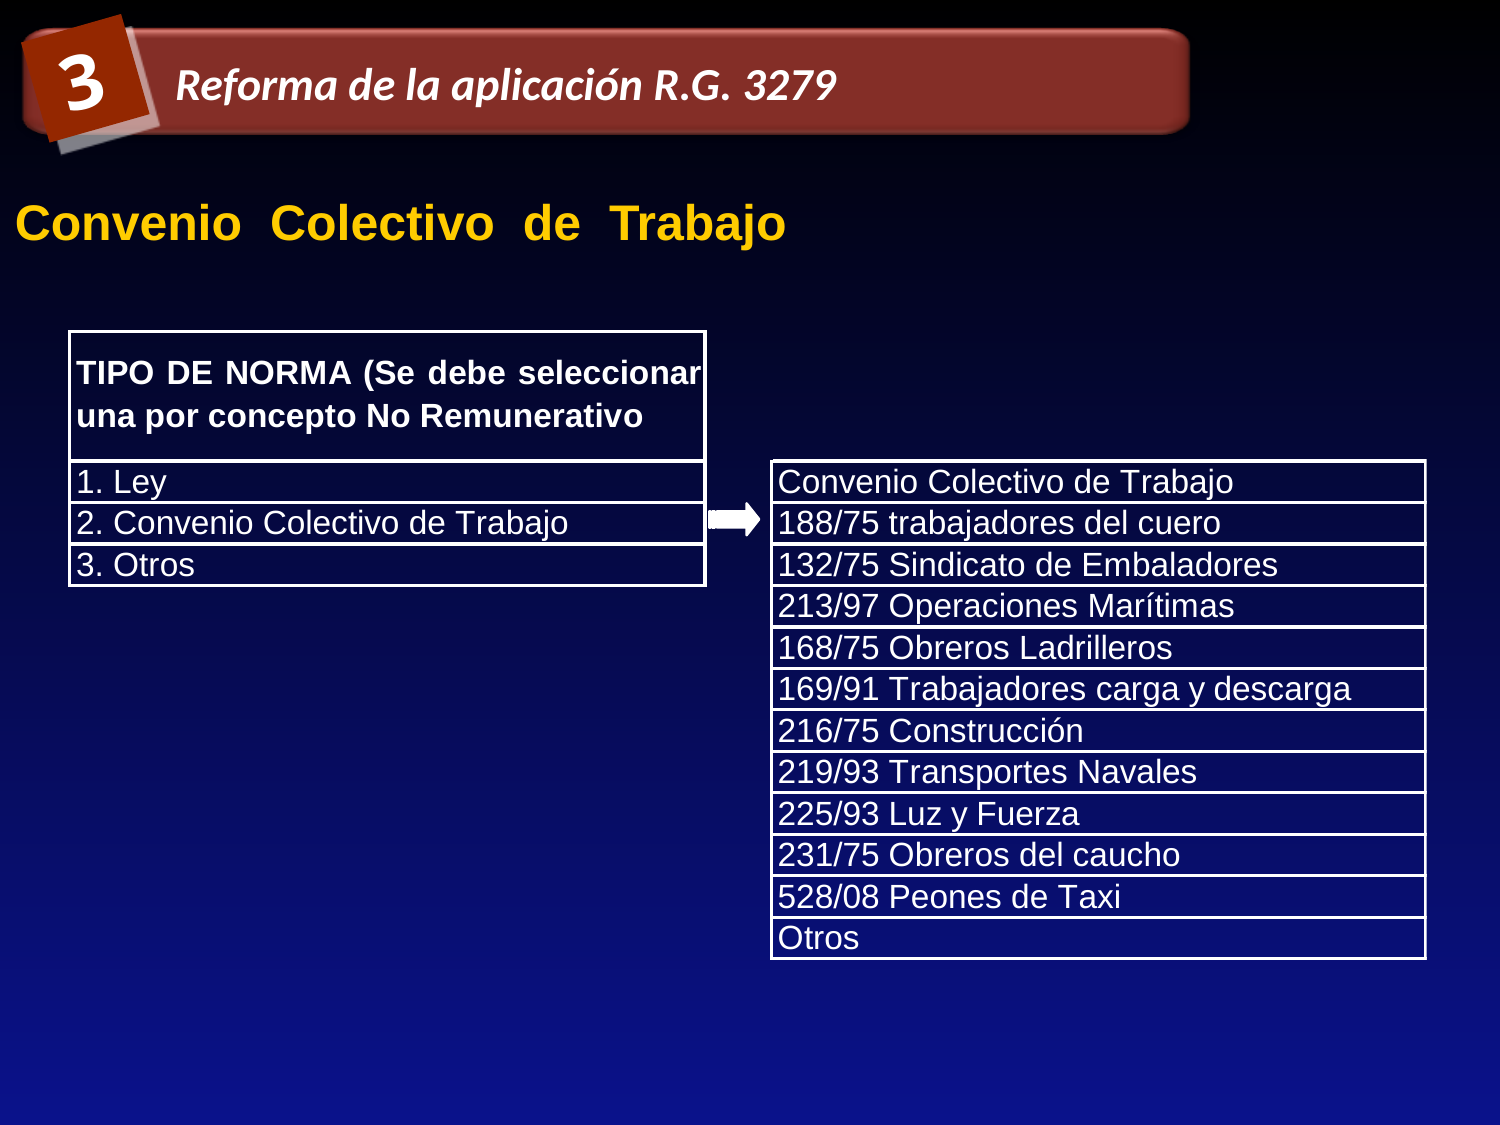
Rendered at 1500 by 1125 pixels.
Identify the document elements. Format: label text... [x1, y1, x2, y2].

text_box [109, 13, 124, 22]
text_box 3 [91, 17, 110, 22]
picture [0, 23, 1206, 147]
text_box Convenio Colectivo de Trabajo [0, 183, 1500, 258]
picture [67, 329, 1428, 961]
